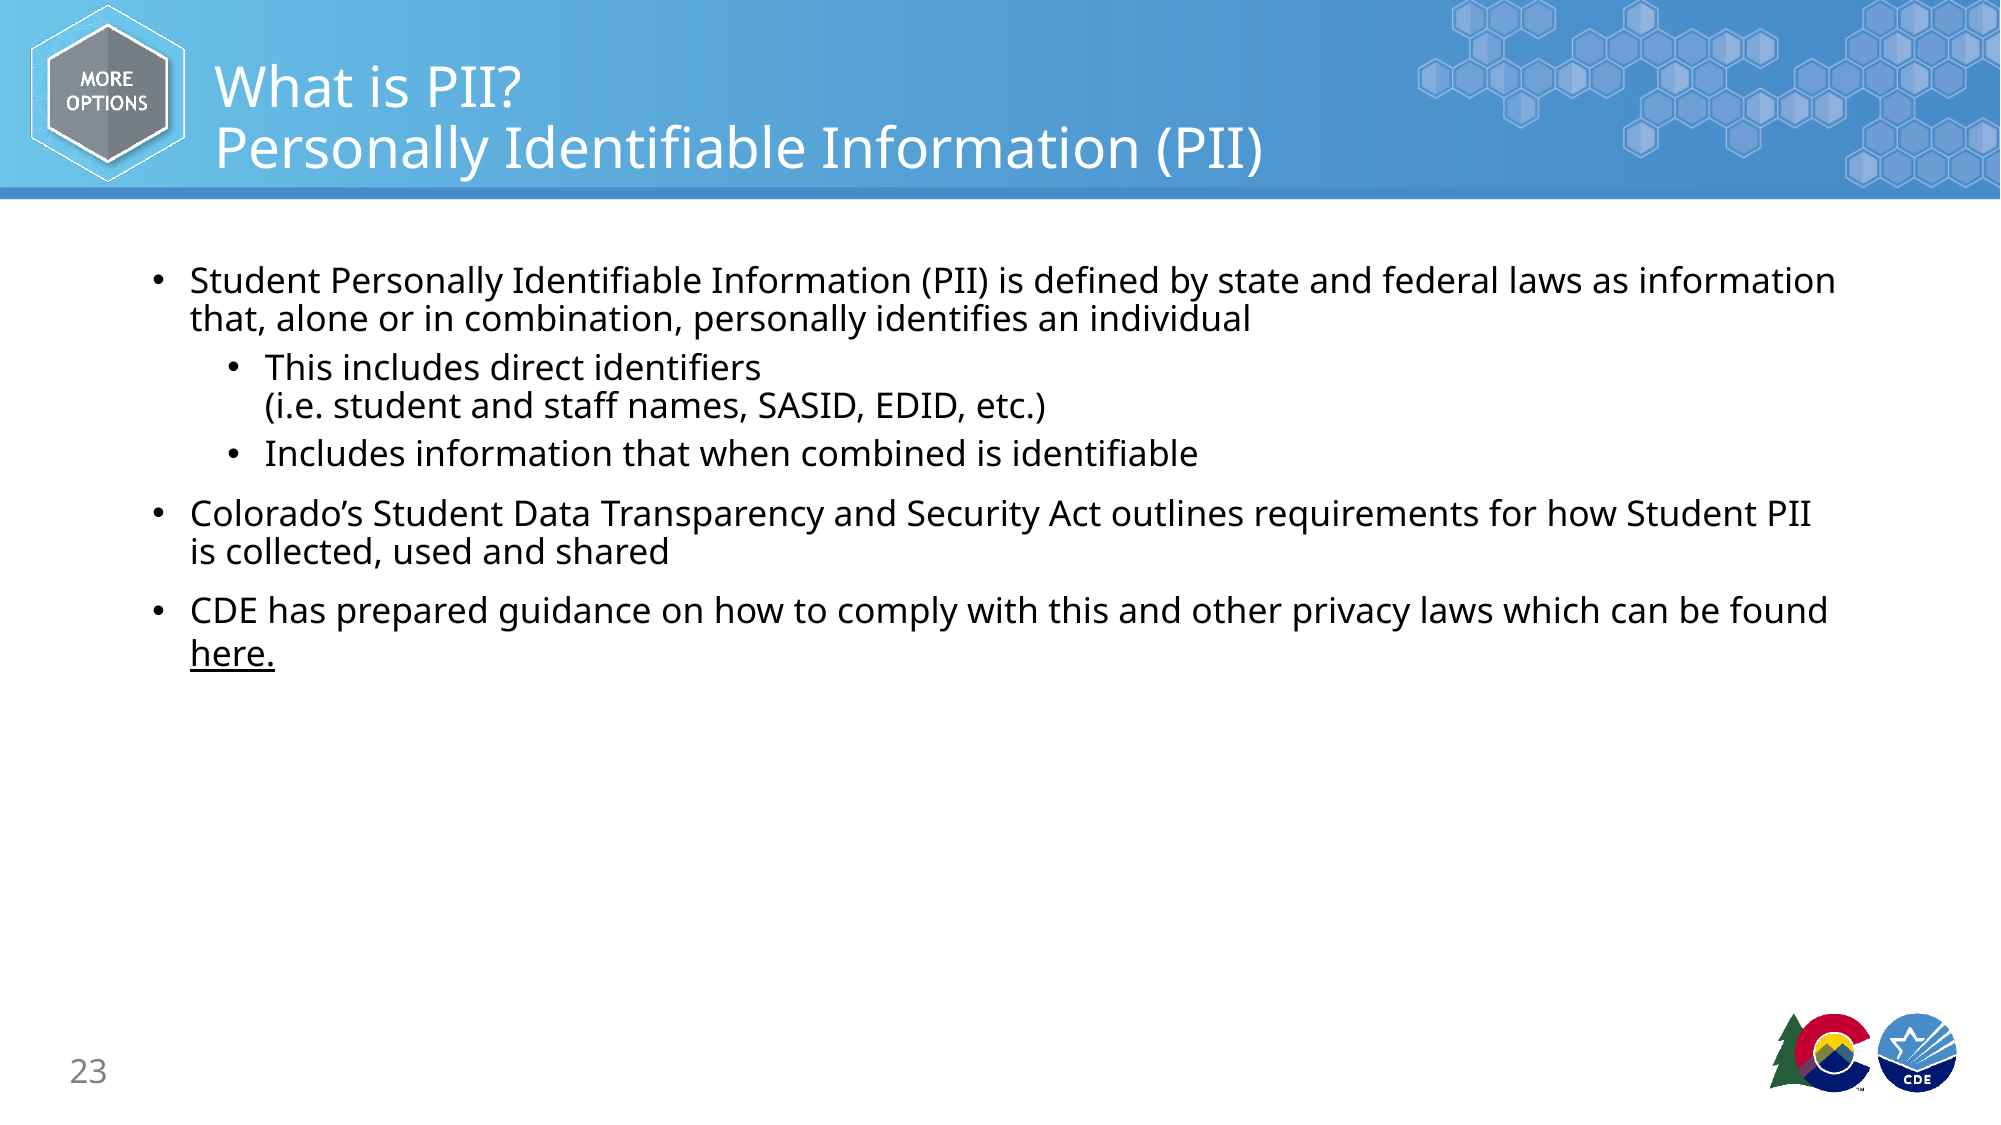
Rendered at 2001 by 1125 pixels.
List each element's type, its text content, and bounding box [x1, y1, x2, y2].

slide_number 23 [54, 1042, 505, 1103]
title What is PII? Personally Identifiable Information (PII) [214, 58, 1396, 182]
list Student Personally Identifiable Information (PII) is defined by state and federal laws as information that, alone or in combination, personally identifies an individual This includes direct identifiers (i.e. student and staff names, SASID, EDID, etc.) Includes information that when combined is identifiable Colorado’s Student Data Transparency and Security Act outlines requirements for how Student PII is collected, used and shared CDE has prepared guidance on how to comply with this and other privacy laws which can be found here. [137, 254, 1863, 969]
picture [0, 0, 2000, 200]
picture [1768, 1012, 1957, 1093]
